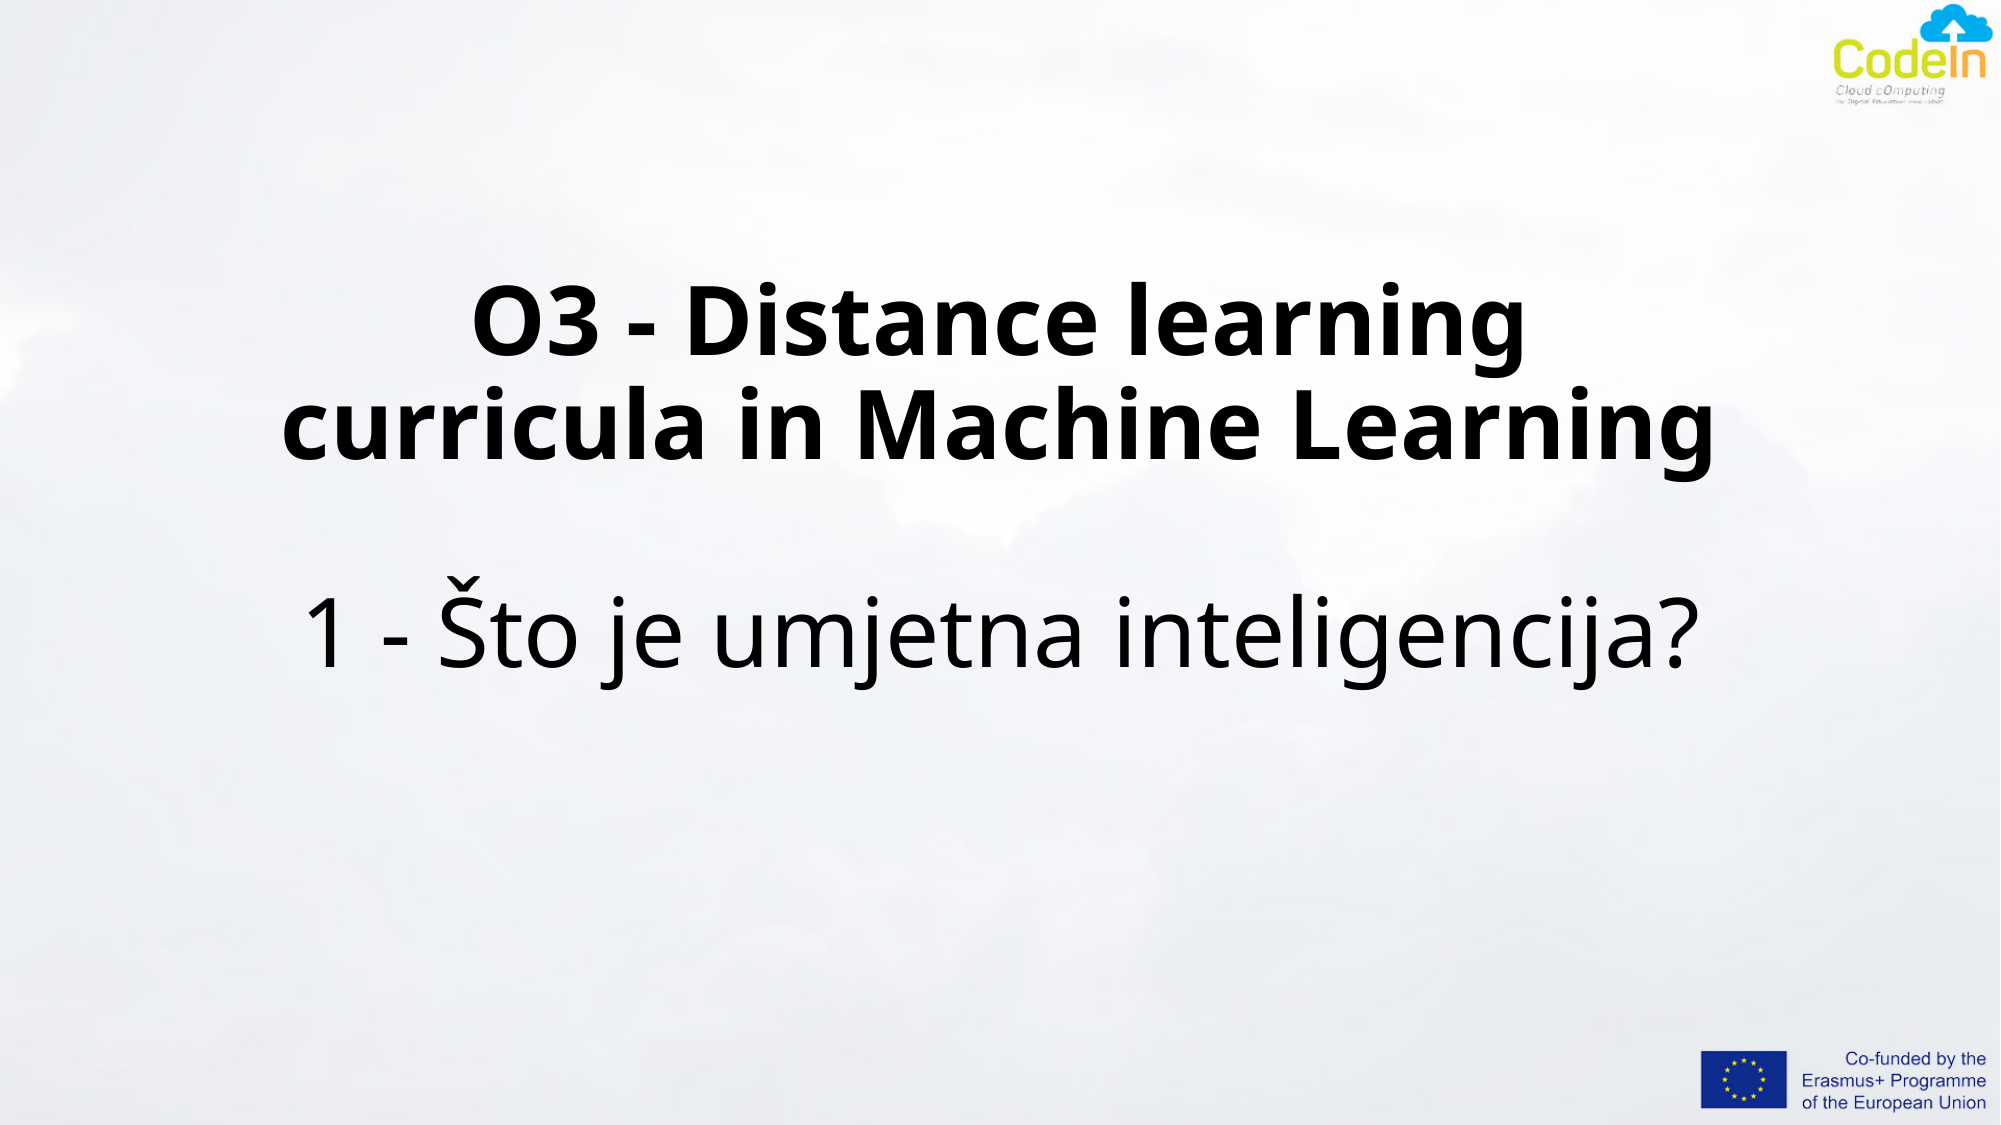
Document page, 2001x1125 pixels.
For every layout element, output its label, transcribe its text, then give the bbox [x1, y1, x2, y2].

title O3 - Distance learning curricula in Machine Learning 1 - Što je umjetna inteligencija? [249, 192, 1750, 696]
picture [0, 0, 2001, 1125]
